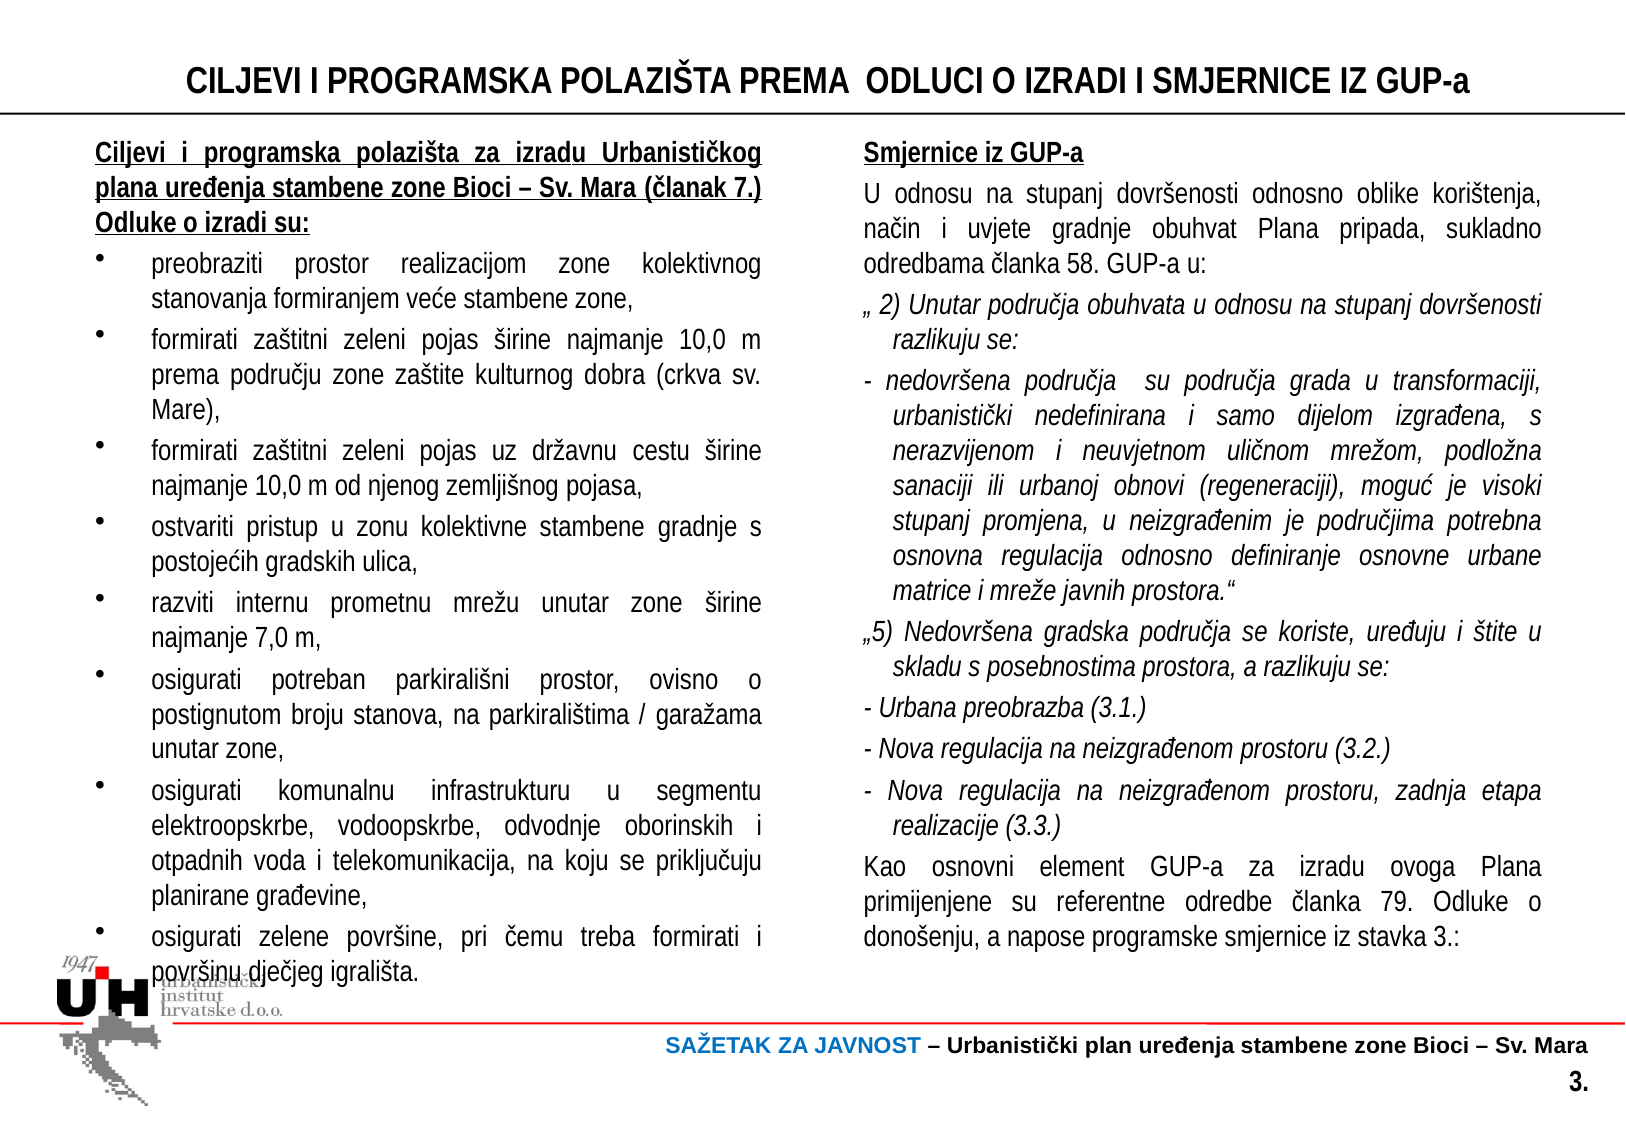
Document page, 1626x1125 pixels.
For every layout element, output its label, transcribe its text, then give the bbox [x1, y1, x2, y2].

title CILJEVI I PROGRAMSKA POLAZIŠTA PREMA ODLUCI O IZRADI I SMJERNICE IZ GUP-a [0, 42, 1487, 114]
picture [57, 955, 282, 1107]
text_box 3. [1120, 1055, 1604, 1105]
list Ciljevi i programska polazišta za izradu Urbanističkog plana uređenja stambene zone Bioci – Sv. Mara (članak 7.) Odluke o izradi su: preobraziti prostor realizacijom zone kolektivnog stanovanja formiranjem veće stambene zone, formirati zaštitni zeleni pojas širine najmanje 10,0 m prema području zone zaštite kulturnog dobra (crkva sv. Mare), formirati zaštitni zeleni pojas uz državnu cestu širine najmanje 10,0 m od njenog zemljišnog pojasa, ostvariti pristup u zonu kolektivne stambene gradnje s postojećih gradskih ulica, razviti internu prometnu mrežu unutar zone širine najmanje 7,0 m, osigurati potreban parkirališni prostor, ovisno o postignutom broju stanova, na parkiralištima / garažama unutar zone, osigurati komunalnu infrastrukturu u segmentu elektroopskrbe, vodoopskrbe, odvodnje oborinskih i otpadnih voda i telekomunikacija, na koju se priključuju planirane građevine, osigurati zelene površine, pri čemu treba formirati i površinu dječjeg igrališta. [79, 125, 778, 957]
text_box Smjernice iz GUP-a U odnosu na stupanj dovršenosti odnosno oblike korištenja, način i uvjete gradnje obuhvat Plana pripada, sukladno odredbama članka 58. GUP-a u: „ 2) Unutar područja obuhvata u odnosu na stupanj dovršenosti razlikuju se: - nedovršena područja su područja grada u transformaciji, urbanistički nedefinirana i samo dijelom izgrađena, s nerazvijenom i neuvjetnom uličnom mrežom, podložna sanaciji ili urbanoj obnovi (regeneraciji), moguć je visoki stupanj promjena, u neizgrađenim je područjima potrebna osnovna regulacija odnosno definiranje osnovne urbane matrice i mreže javnih prostora.“ „5) Nedovršena gradska područja se koriste, uređuju i štite u skladu s posebnostima prostora, a razlikuju se: - Urbana preobrazba (3.1.) - Nova regulacija na neizgrađenom prostoru (3.2.) - Nova regulacija na neizgrađenom prostoru, zadnja etapa realizacije (3.3.) Kao osnovni element GUP-a za izradu ovoga Plana primijenjene su referentne odredbe članka 79. Odluke o donošenju, a napose programske smjernice iz stavka 3.: [848, 125, 1558, 1000]
text_box SAŽETAK ZA JAVNOST – Urbanistički plan uređenja stambene zone Bioci – Sv. Mara [340, 1023, 1604, 1105]
